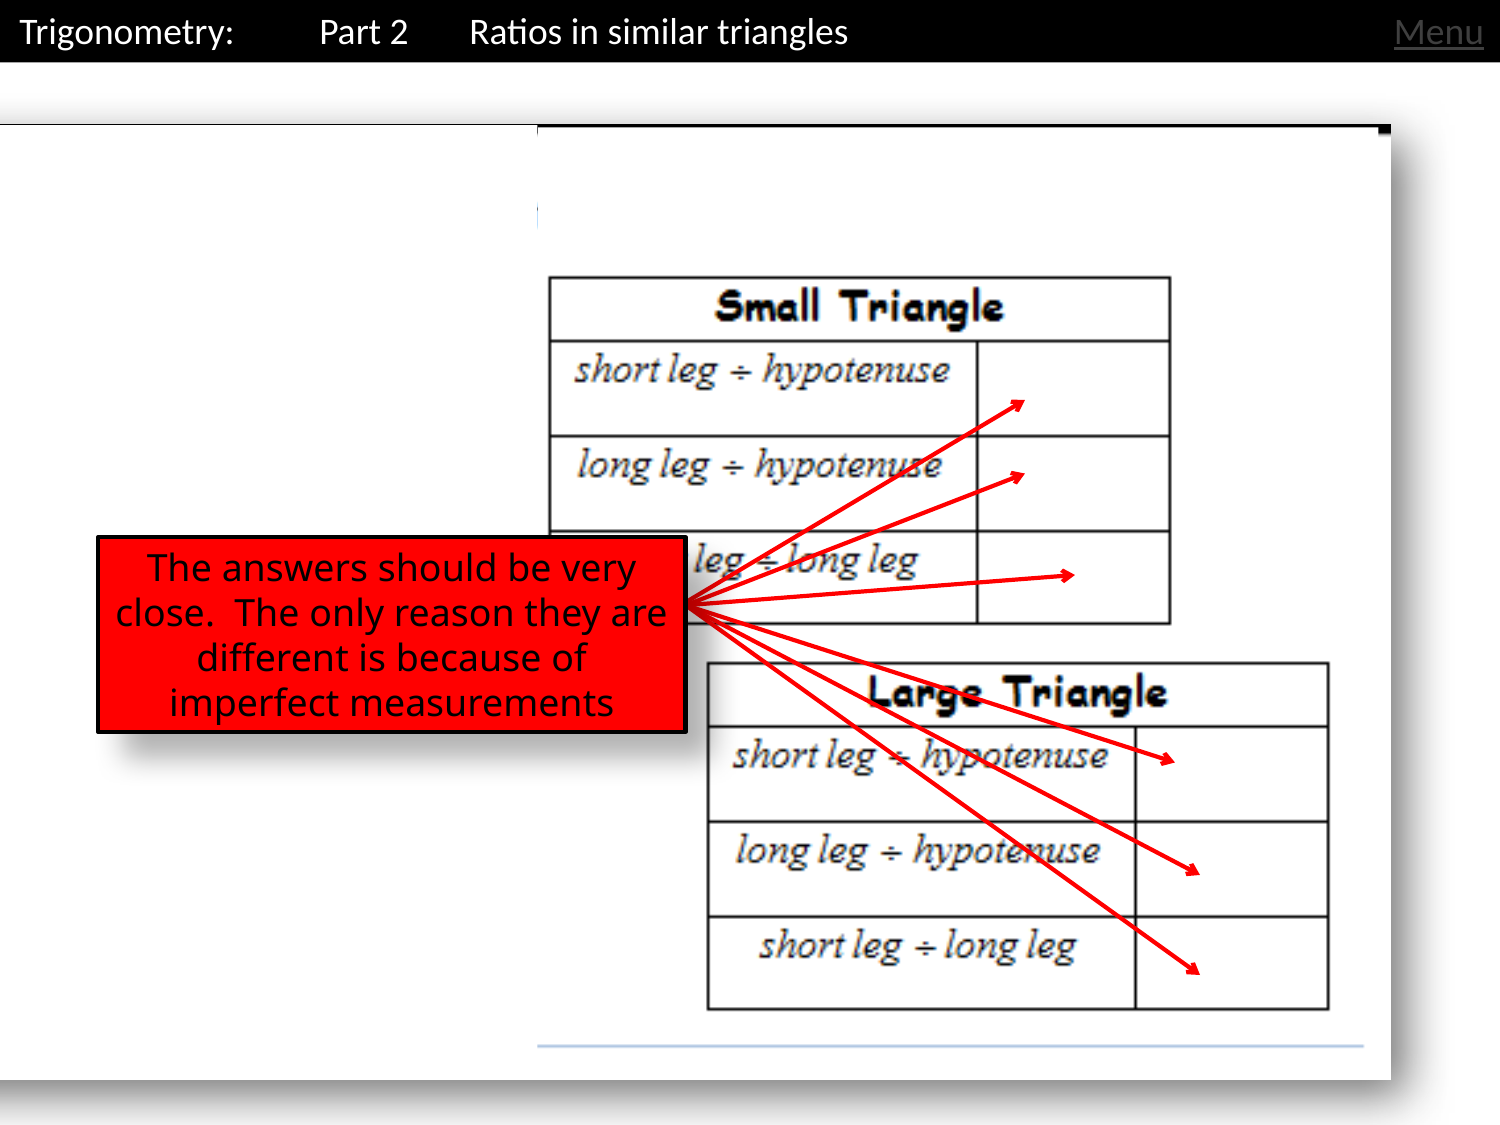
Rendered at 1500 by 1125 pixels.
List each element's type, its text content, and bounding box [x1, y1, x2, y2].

text_box Menu [1379, 0, 1500, 60]
text_box Trigonometry: Part 2 Ratios in similar triangles [4, 0, 935, 105]
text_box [685, 604, 1201, 976]
text_box [935, 0, 1500, 64]
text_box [685, 574, 1076, 602]
text_box [0, 0, 4, 64]
picture [0, 124, 1391, 1080]
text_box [685, 399, 1026, 473]
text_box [685, 473, 1026, 574]
